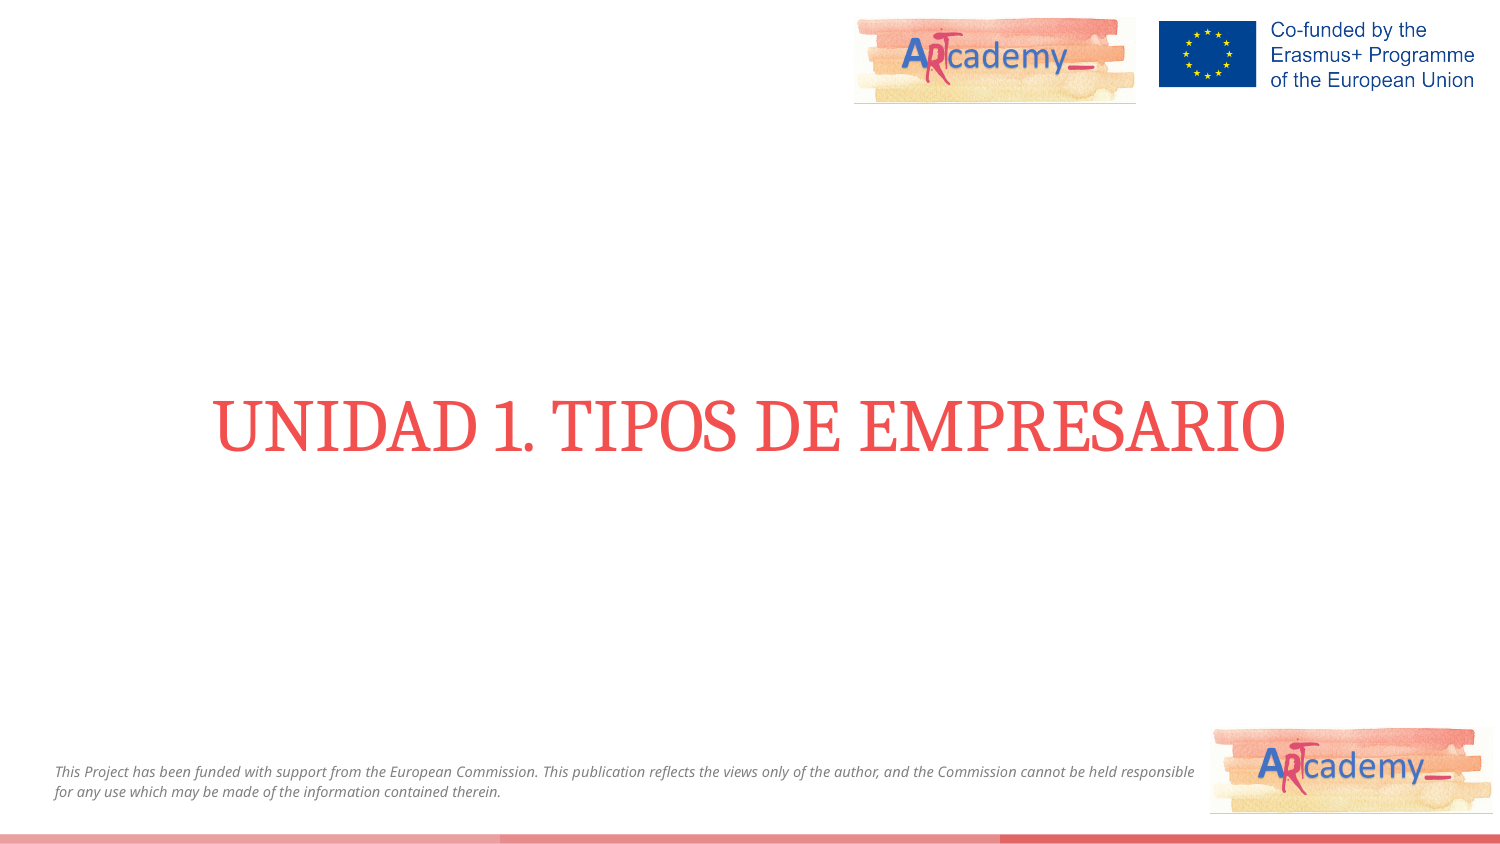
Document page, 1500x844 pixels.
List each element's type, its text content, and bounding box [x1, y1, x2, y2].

picture [1158, 21, 1474, 91]
picture [854, 0, 1137, 134]
picture [1210, 709, 1493, 844]
title UNIDAD 1. TIPOS DE EMPRESARIO [164, 274, 1336, 482]
text_box This Project has been funded with support from the European Commission. This publication reflects the views only of the author, and the Commission cannot be held responsible for any use which may be made of the information contained therein. [39, 754, 1205, 799]
